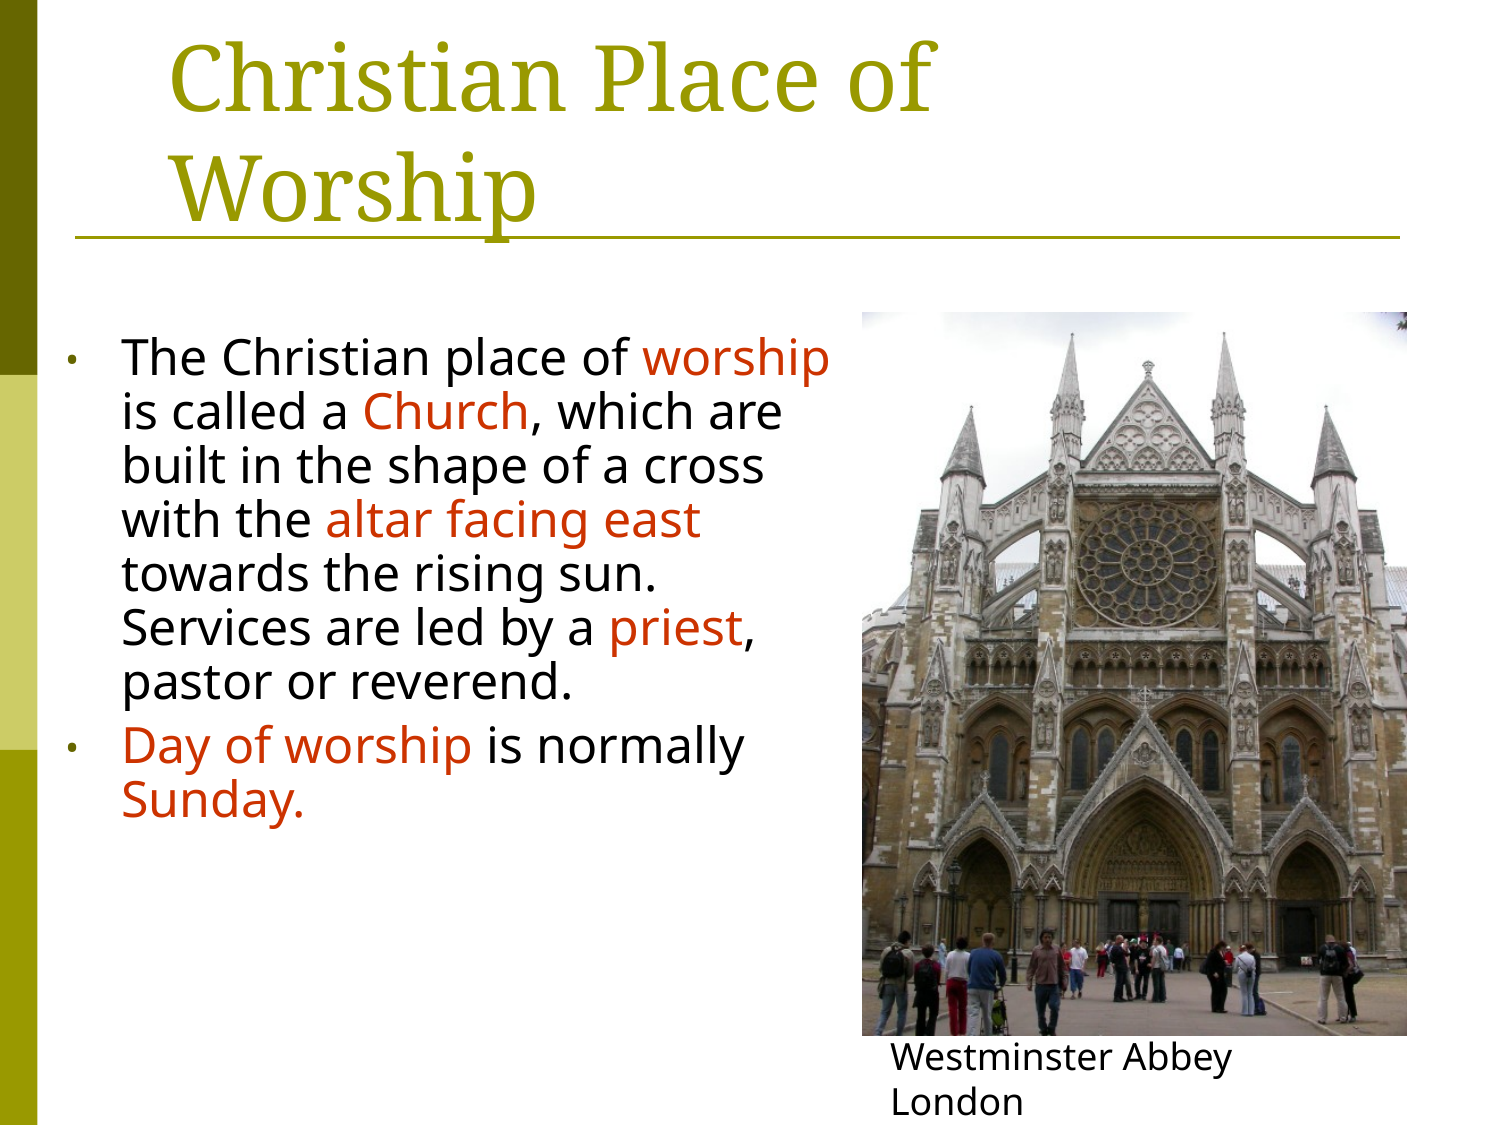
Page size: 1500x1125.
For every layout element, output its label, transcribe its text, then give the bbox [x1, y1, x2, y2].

text_box Westminster Abbey London [874, 1044, 1366, 1086]
list The Christian place of worship is called a Church, which are built in the shape of a cross with the altar facing east towards the rising sun. Services are led by a priest, pastor or reverend. Day of worship is normally Sunday. [50, 324, 857, 1000]
title Christian Place of Worship [152, 15, 1328, 248]
picture [862, 312, 1407, 1036]
